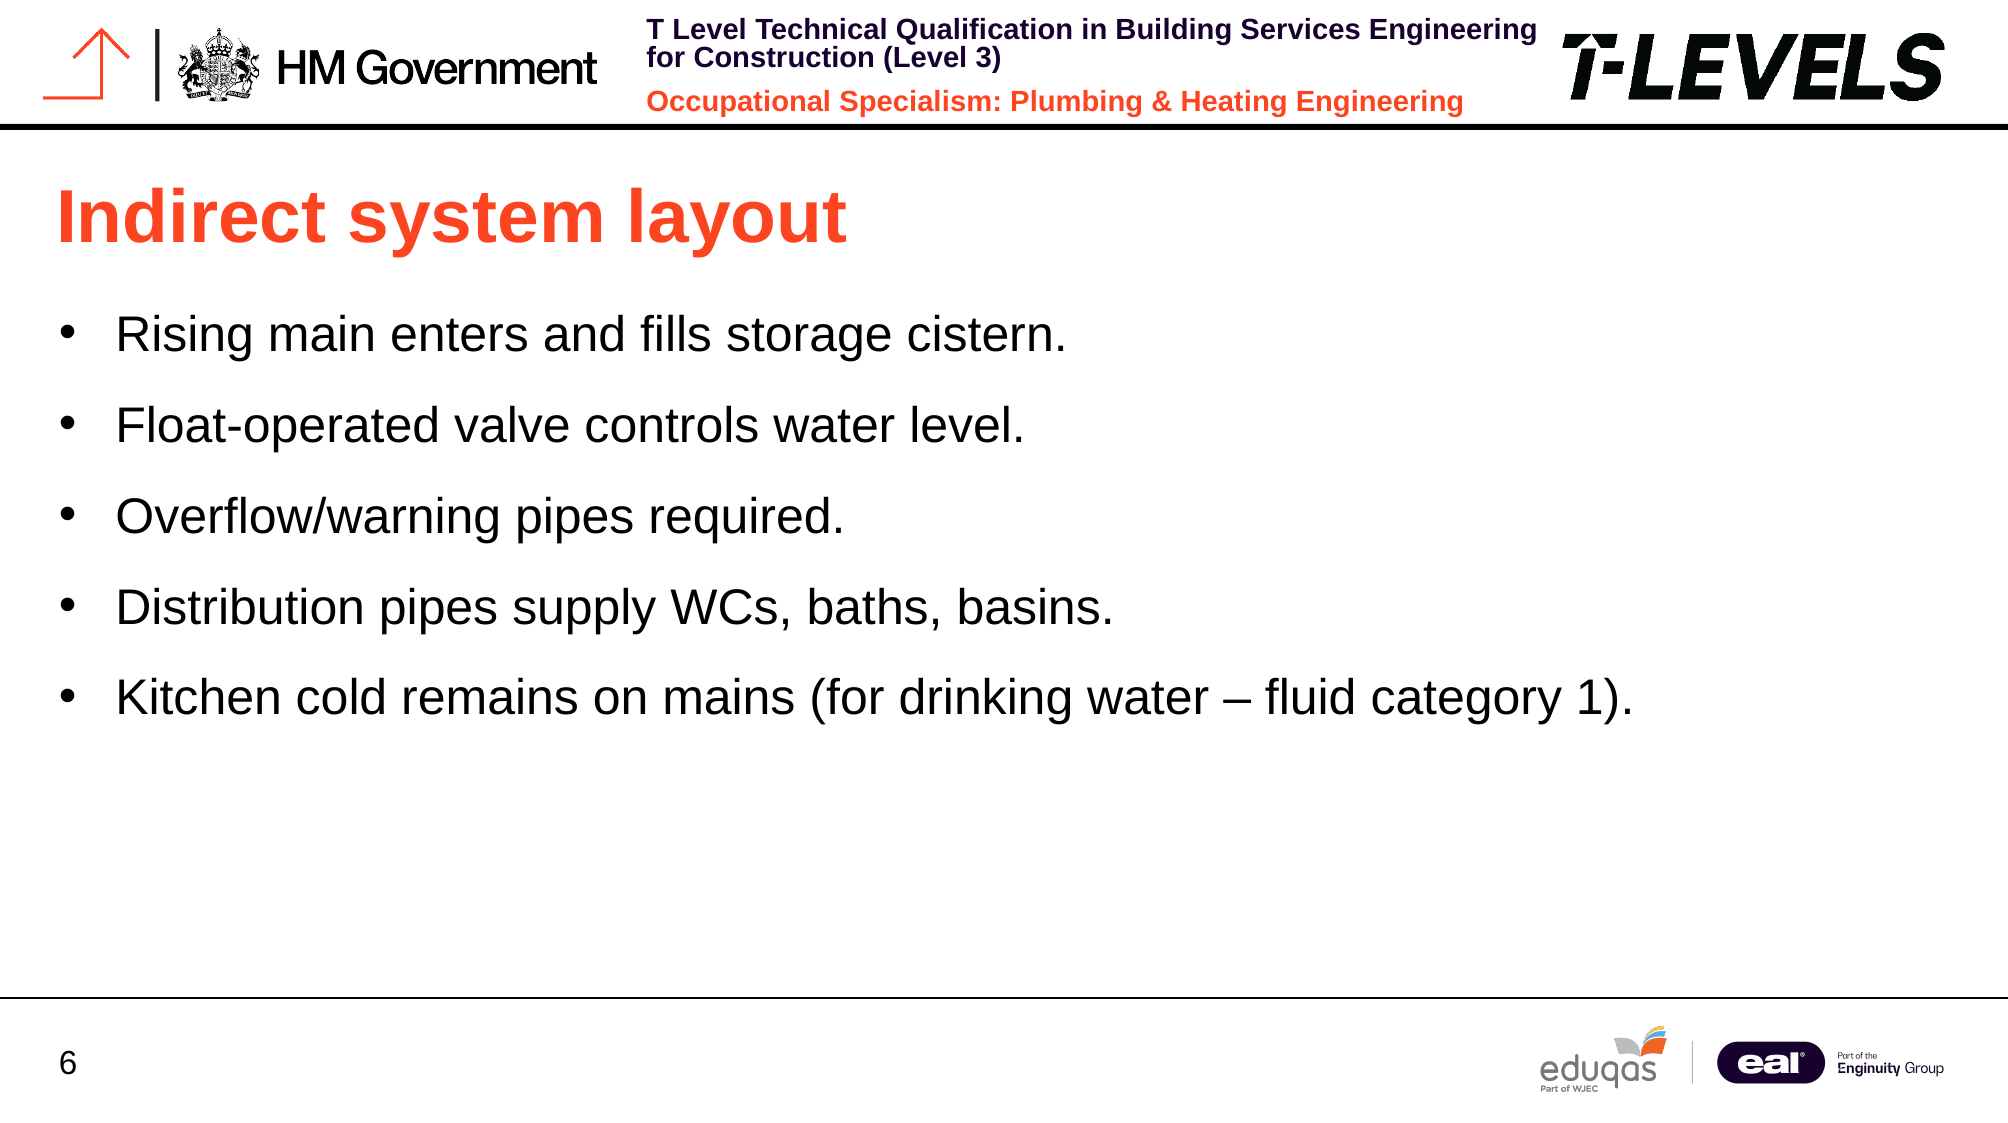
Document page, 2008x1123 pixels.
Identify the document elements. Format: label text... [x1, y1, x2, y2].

picture [1535, 1021, 1949, 1097]
list Rising main enters and fills storage cistern. Float-operated valve controls water level. Overflow/warning pipes required. Distribution pipes supply WCs, baths, basins. Kitchen cold remains on mains (for drinking water – fluid category 1). [59, 295, 1949, 975]
picture [1543, 25, 1964, 108]
picture [155, 28, 597, 102]
picture [38, 27, 136, 100]
title Indirect system layout [41, 111, 1949, 314]
